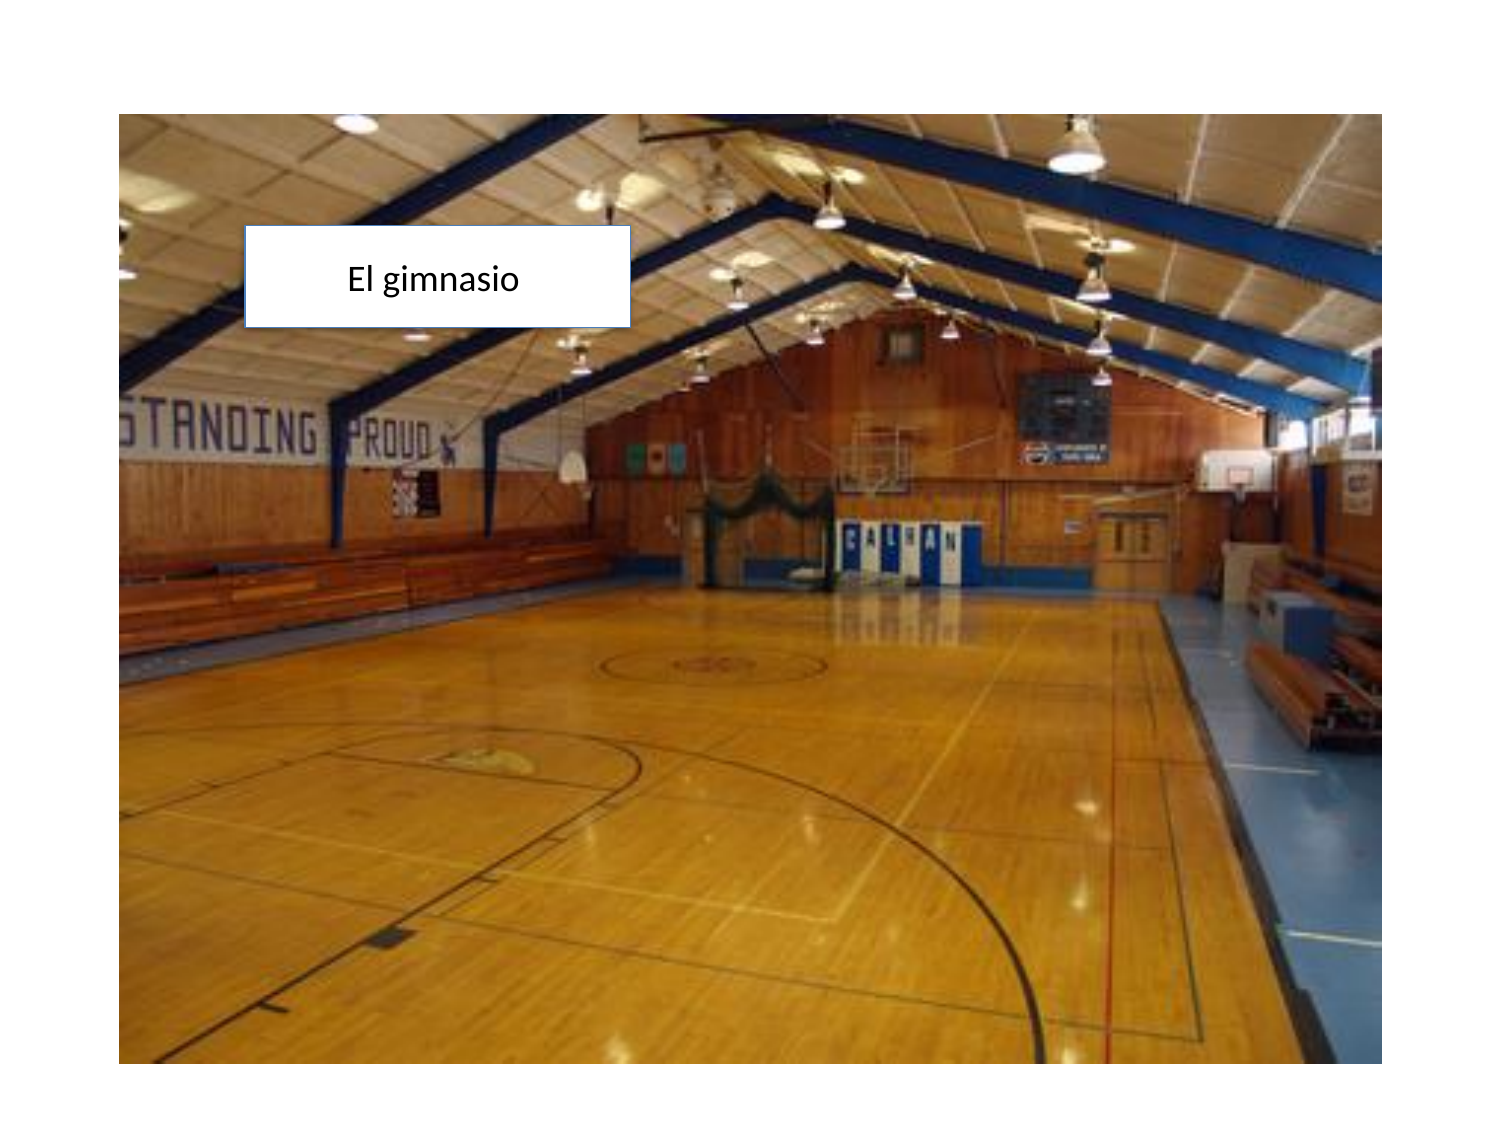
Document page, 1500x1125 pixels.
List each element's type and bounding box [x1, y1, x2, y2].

list [0, 114, 1500, 1064]
